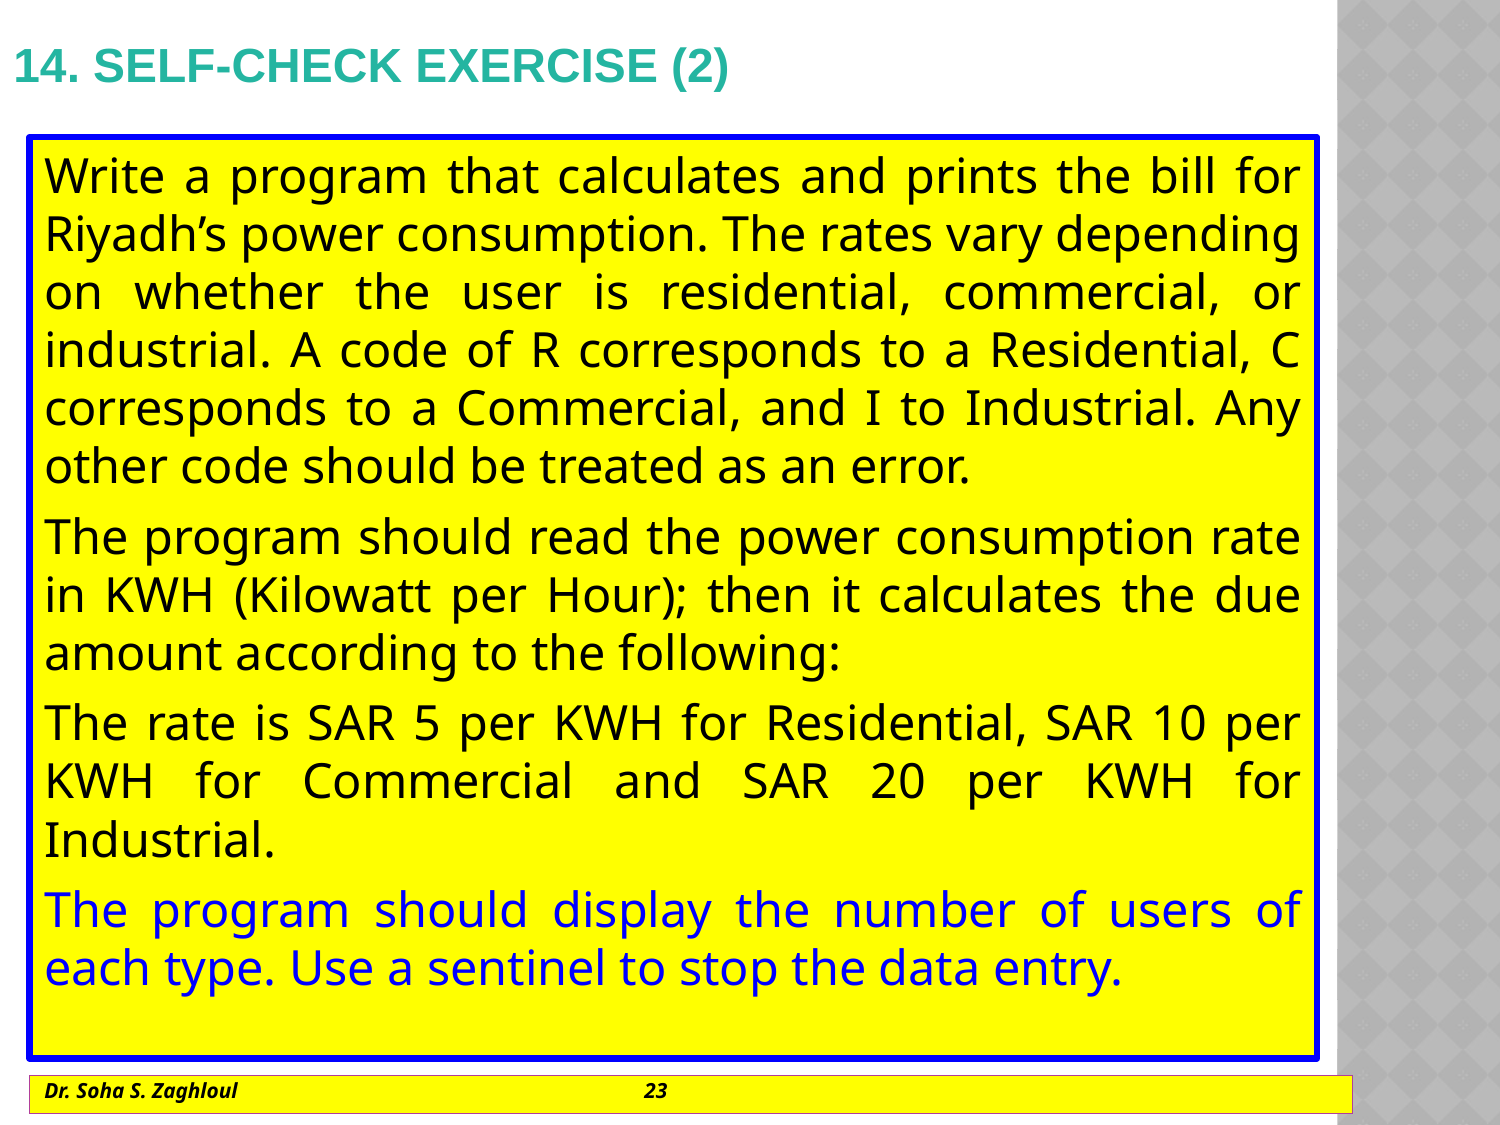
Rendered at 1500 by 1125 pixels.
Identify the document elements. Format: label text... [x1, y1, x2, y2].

title 14. self-check exercise (2) [5, 19, 1341, 93]
text_box Dr. Soha S. Zaghloul 23 [29, 1075, 1353, 1114]
list Write a program that calculates and prints the bill for Riyadh’s power consumption. The rates vary depending on whether the user is residential, commercial, or industrial. A code of R corresponds to a Residential, C corresponds to a Commercial, and I to Industrial. Any other code should be treated as an error. The program should read the power consumption rate in KWH (Kilowatt per Hour); then it calculates the due amount according to the following: The rate is SAR 5 per KWH for Residential, SAR 10 per KWH for Commercial and SAR 20 per KWH for Industrial. The program should display the number of users of each type. Use a sentinel to stop the data entry. [29, 137, 1317, 1059]
